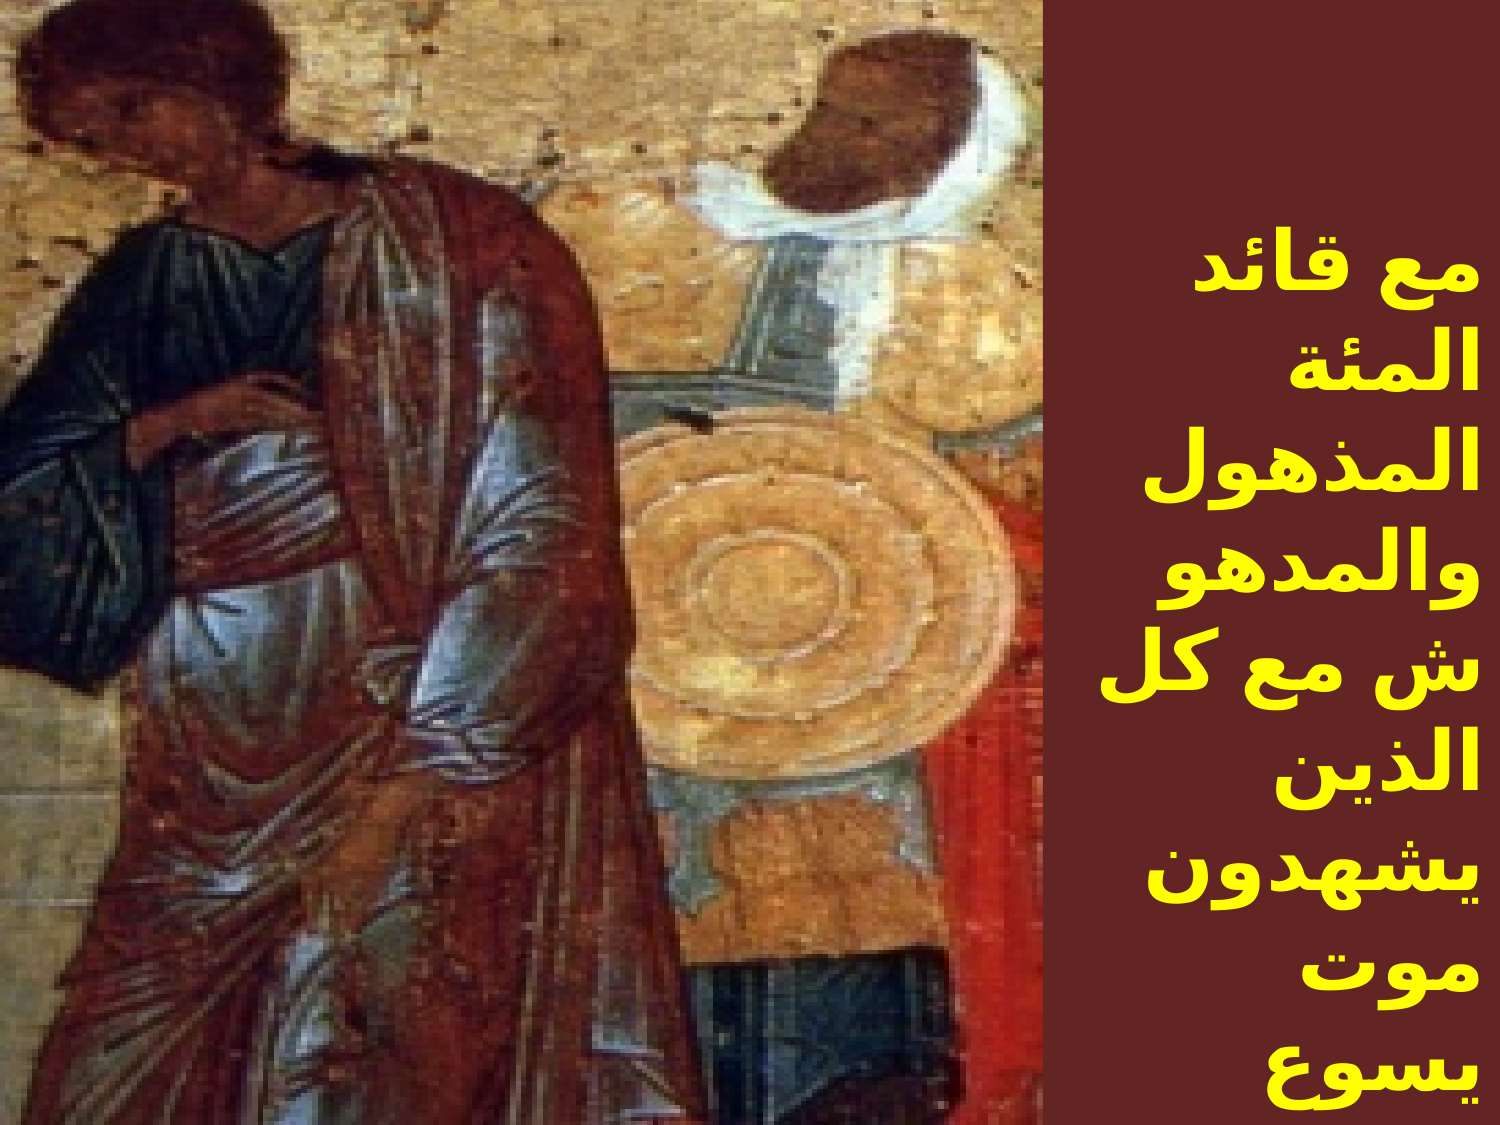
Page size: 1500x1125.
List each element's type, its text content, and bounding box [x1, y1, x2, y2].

picture [0, 0, 1044, 1125]
text_box مع قائد المئة المذهول والمدهوش مع كل الذين يشهدون موت يسوع المسيح [1045, 0, 1500, 1125]
